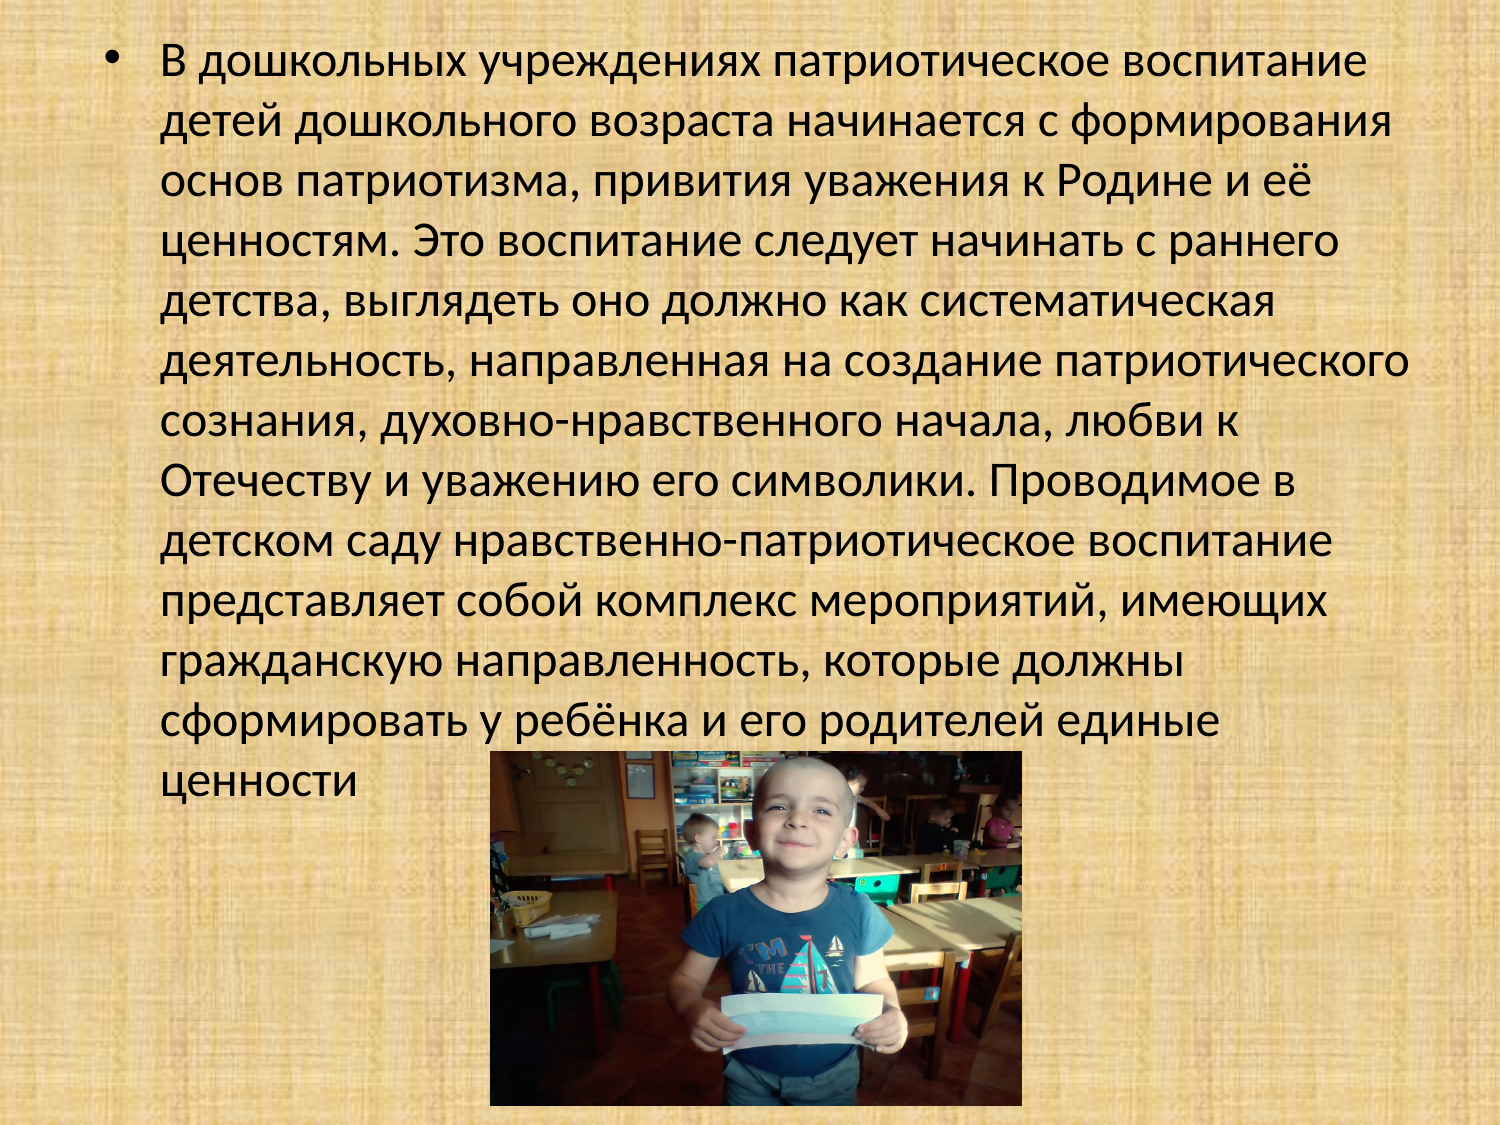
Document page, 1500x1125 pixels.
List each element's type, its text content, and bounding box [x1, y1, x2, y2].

list В дошкольных учреждениях патриотическое воспитание детей дошкольного возраста начинается с формирования основ патриотизма, привития уважения к Родине и её ценностям. Это воспитание следует начинать с раннего детства, выглядеть оно должно как систематическая деятельность, направленная на создание патриотического сознания, духовно-нравственного начала, любви к Отечеству и уважению его символики. Проводимое в детском саду нравственно-патриотическое воспитание представляет собой комплекс мероприятий, имеющих гражданскую направленность, которые должны сформировать у ребёнка и его родителей единые ценности [88, 19, 1439, 762]
picture [0, 0, 1500, 1125]
